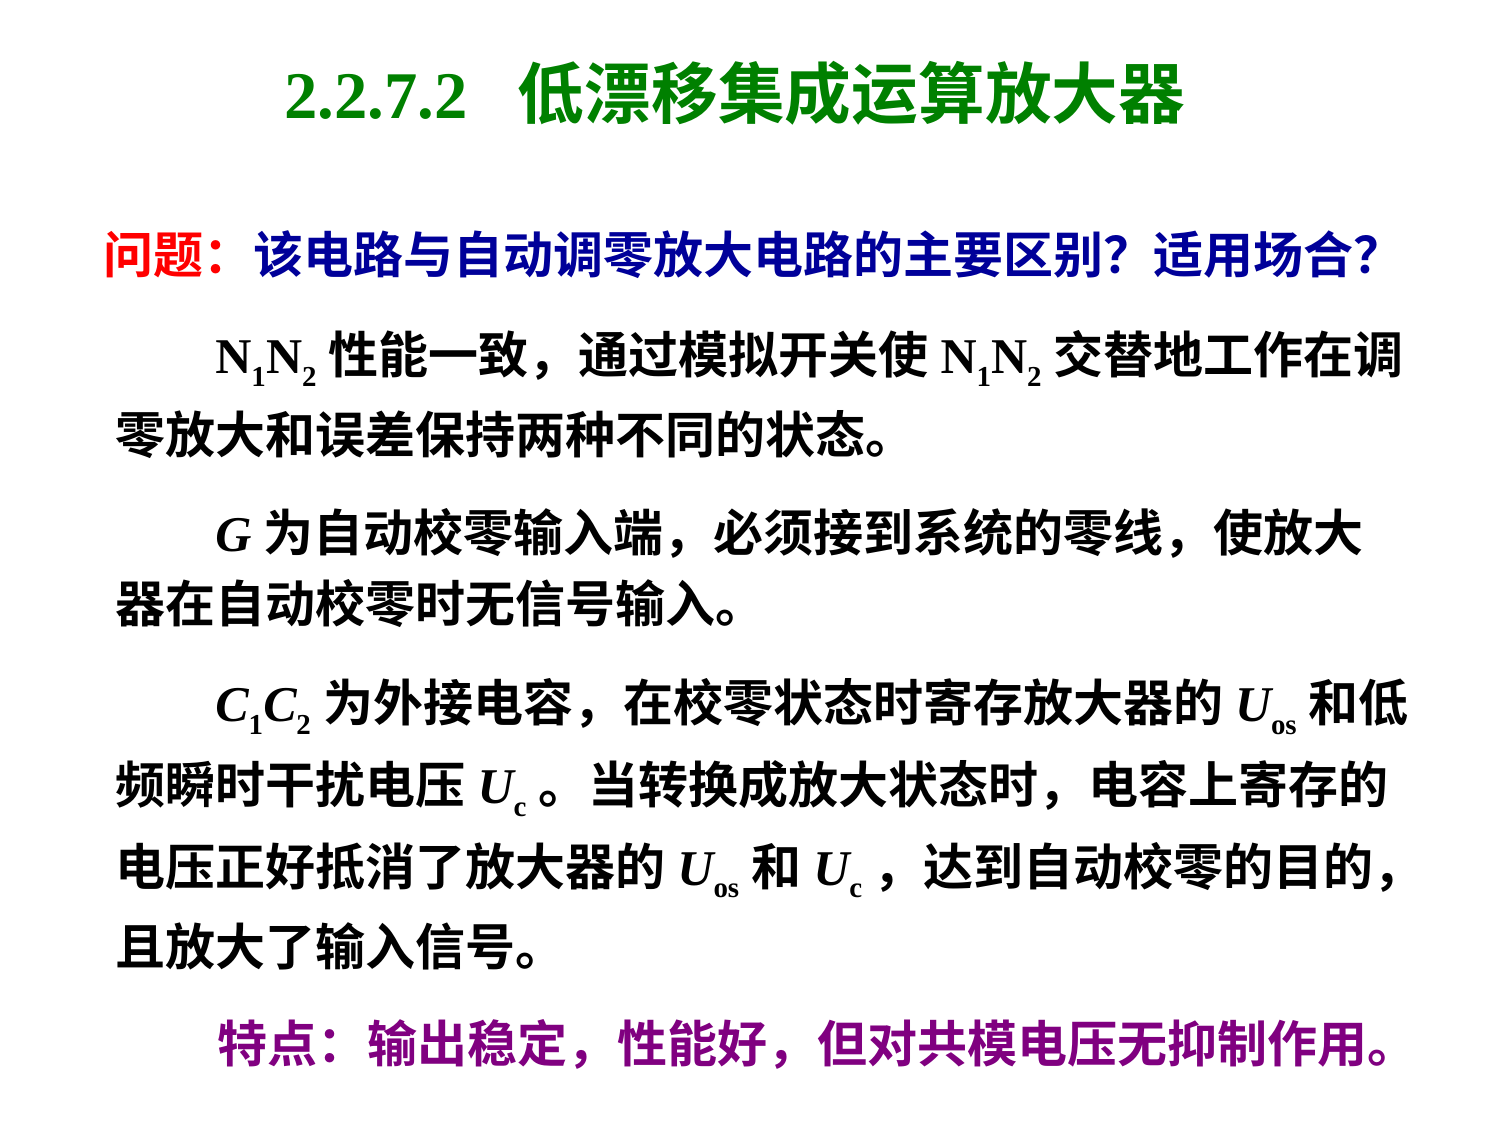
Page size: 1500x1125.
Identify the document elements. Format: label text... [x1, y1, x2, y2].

text_box 问题：该电路与自动调零放大电路的主要区别？适用场合？ [88, 203, 1500, 291]
title 2.2.7.2 低漂移集成运算放大器 [38, 18, 1390, 207]
list N1N2性能一致，通过模拟开关使N1N2交替地工作在调 零放大和误差保持两种不同的状态。 G为自动校零输入端，必须接到系统的零线，使放大 器在自动校零时无信号输入。 C1C2为外接电容，在校零状态时寄存放大器的Uos和低 频瞬时干扰电压Uc。当转换成放大状态时，电容上寄存的 电压正好抵消了放大器的Uos和Uc，达到自动校零的目的， 且放大了输入信号。 特点：输出稳定，性能好，但对共模电压无抑制作用。 [100, 302, 1500, 1114]
